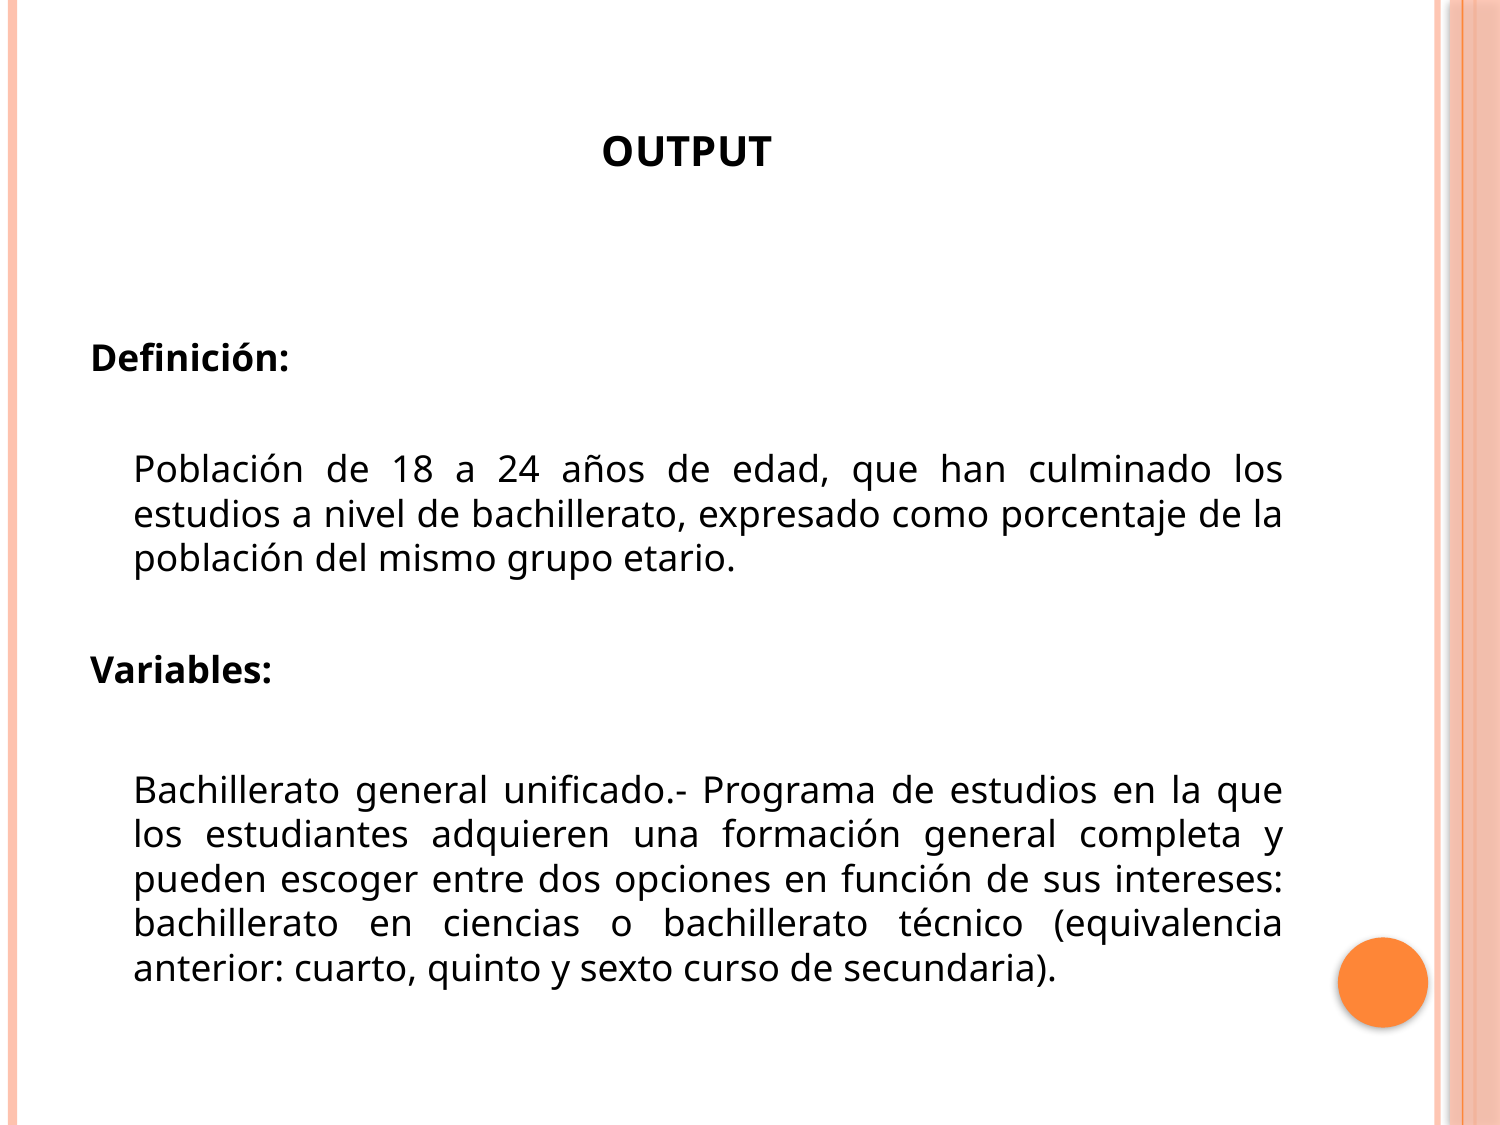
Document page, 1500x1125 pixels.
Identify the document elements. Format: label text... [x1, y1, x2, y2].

list Definición: Población de 18 a 24 años de edad, que han culminado los estudios a nivel de bachillerato, expresado como porcentaje de la población del mismo grupo etario. Variables: Bachillerato general unificado.- Programa de estudios en la que los estudiantes adquieren una formación general completa y pueden escoger entre dos opciones en función de sus intereses: bachillerato en ciencias o bachillerato técnico (equivalencia anterior: cuarto, quinto y sexto curso de secundaria). [74, 262, 1301, 1063]
title OUTPUT [75, 45, 1300, 233]
